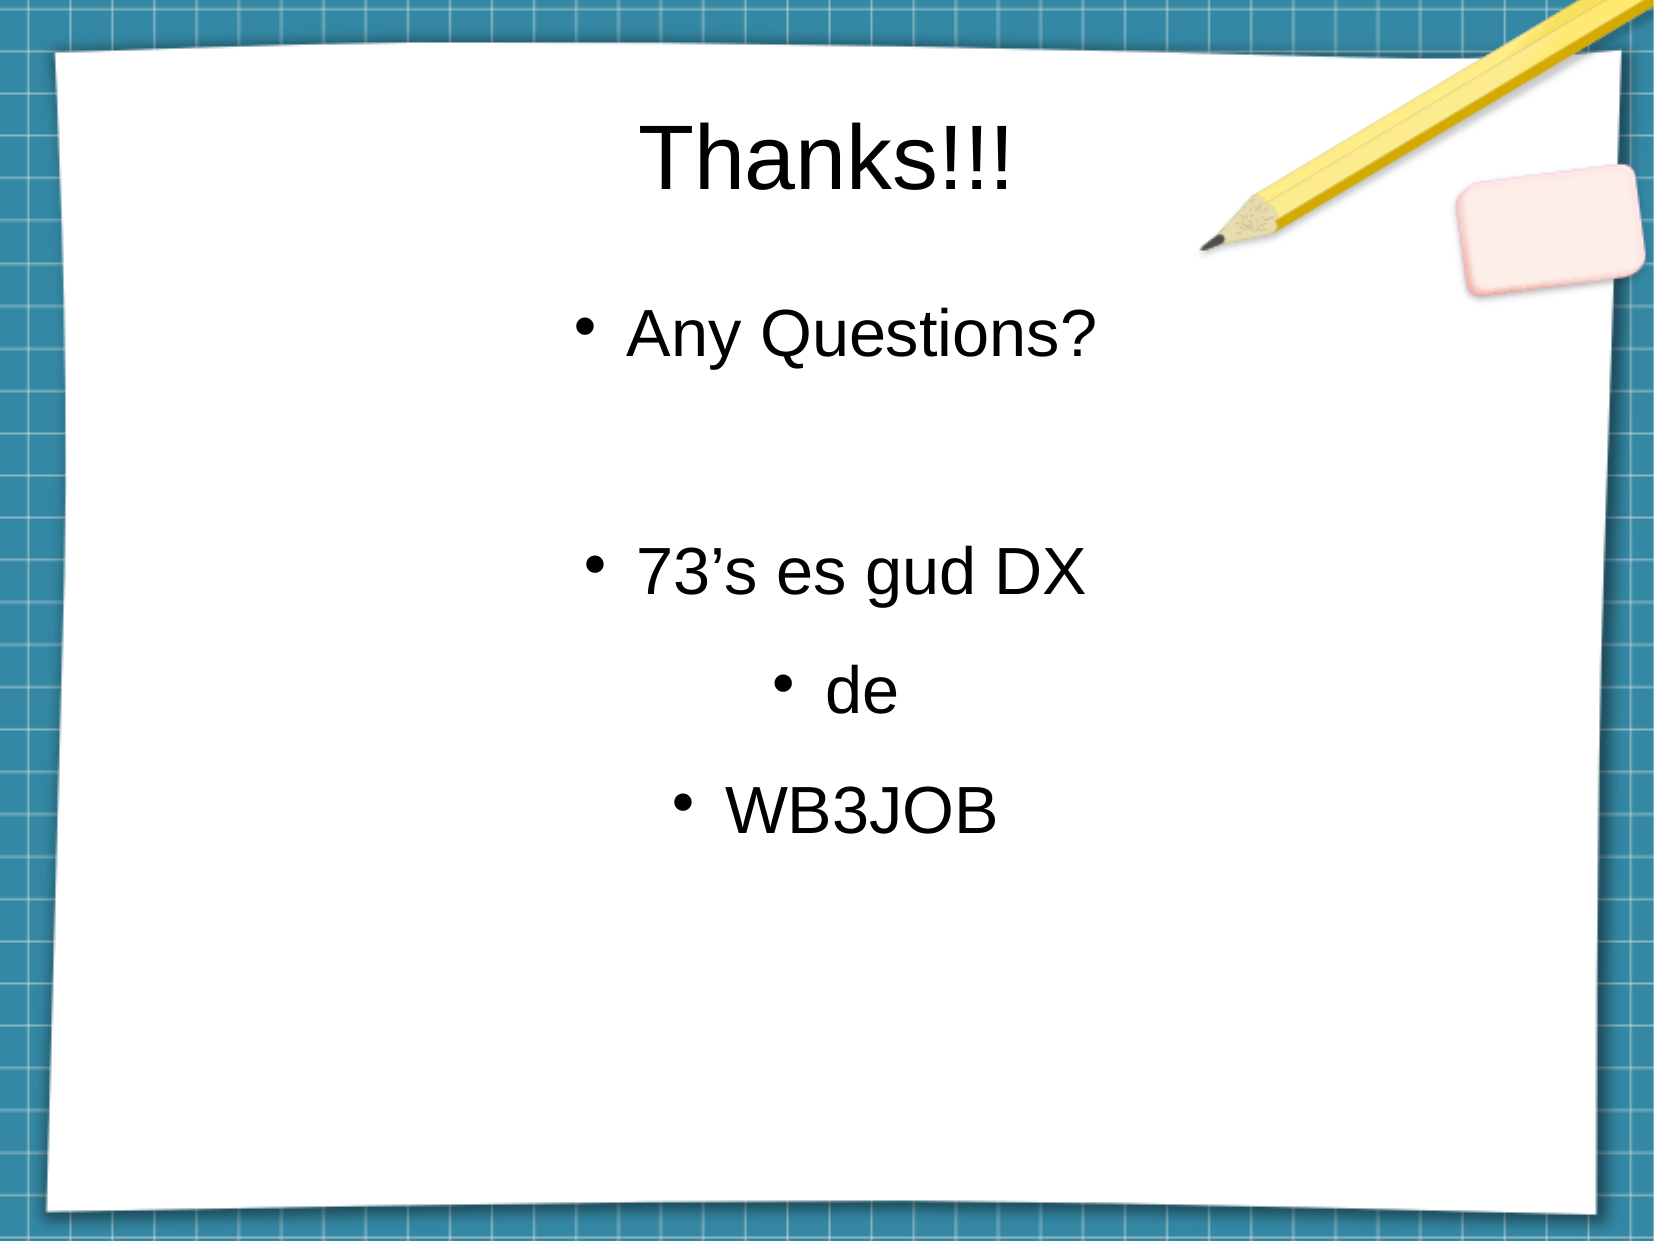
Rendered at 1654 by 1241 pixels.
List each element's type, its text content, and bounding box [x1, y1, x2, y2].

picture [0, 0, 1654, 1241]
text_box Any Questions? 73’s es gud DX de WB3JOB [82, 290, 1571, 1010]
text_box Thanks!!! [82, 97, 1571, 208]
